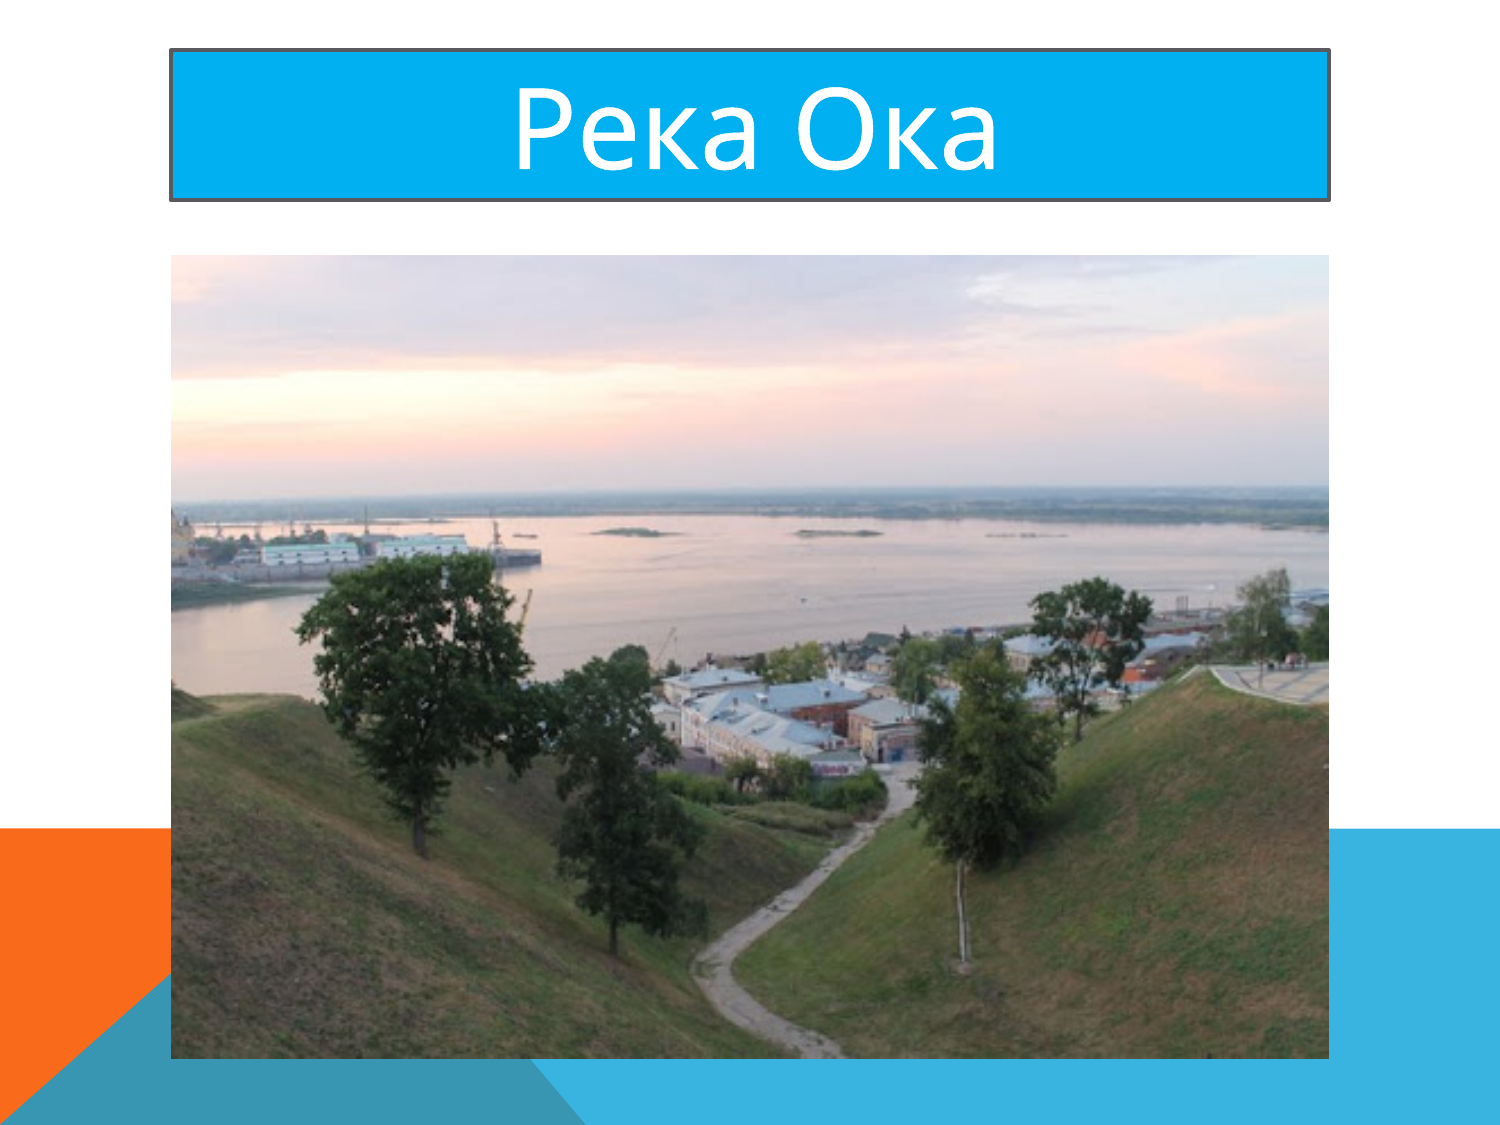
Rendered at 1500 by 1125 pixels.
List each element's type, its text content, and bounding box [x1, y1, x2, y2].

text_box [169, 48, 1331, 202]
text_box Река Ока [493, 48, 1018, 199]
picture [170, 255, 1329, 1059]
